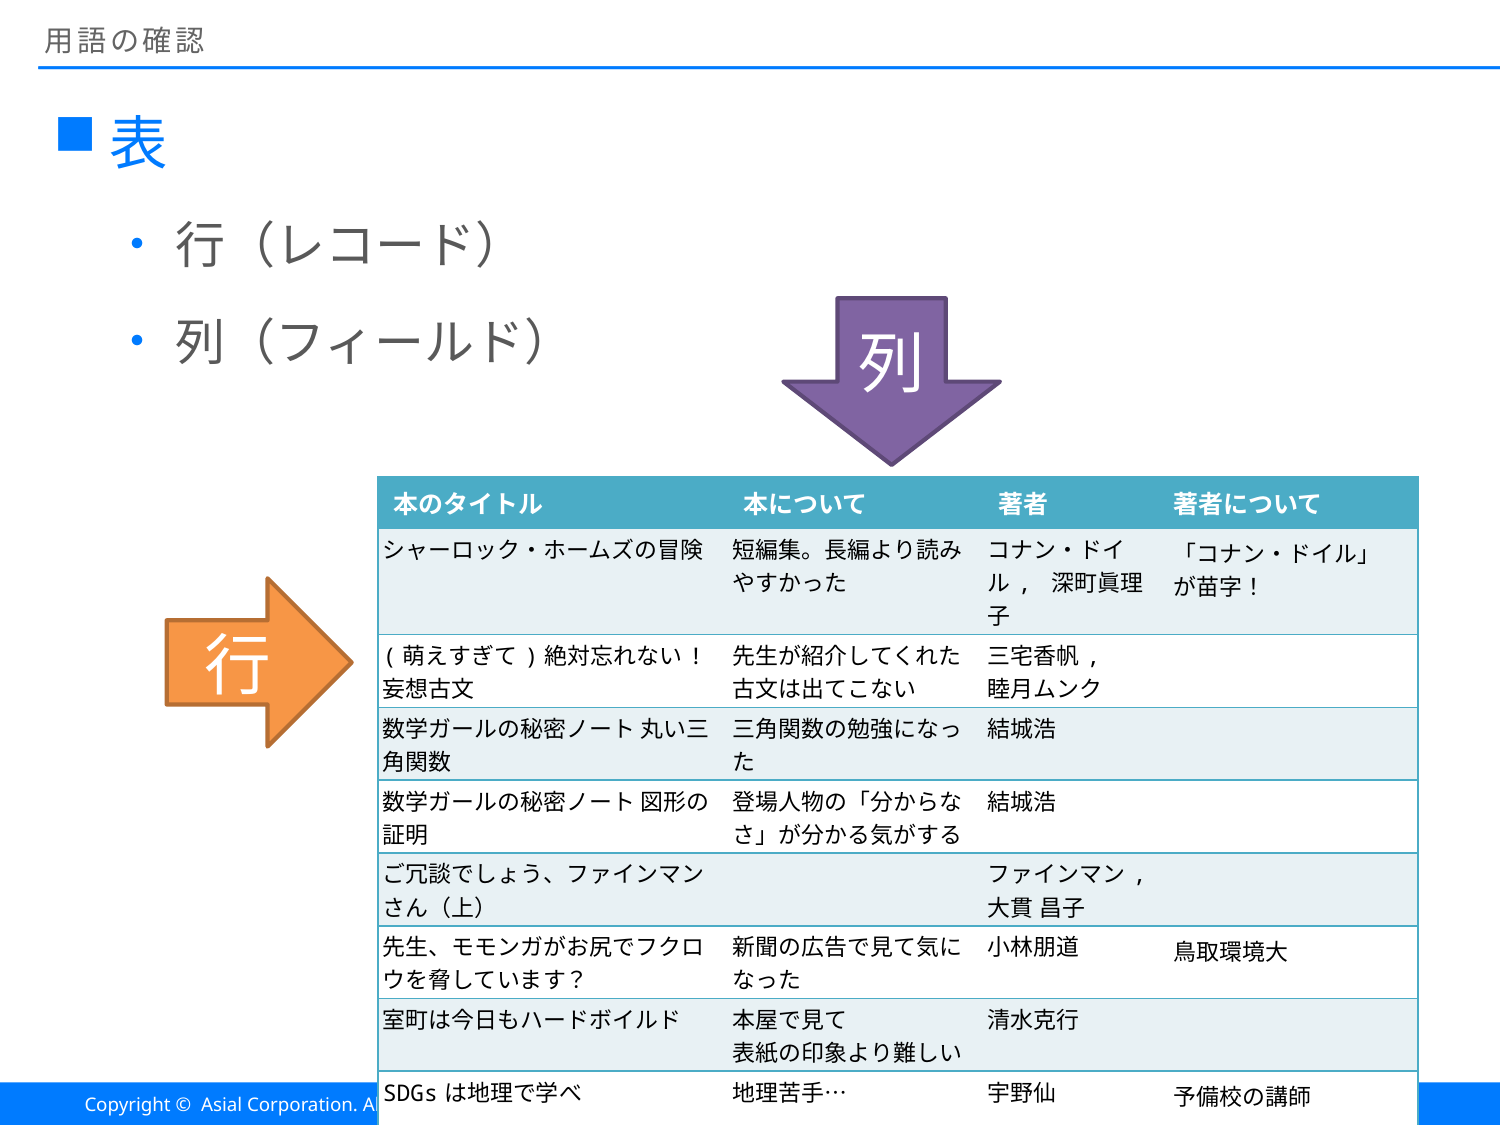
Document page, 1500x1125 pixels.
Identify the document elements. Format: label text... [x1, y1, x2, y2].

table_cell 「コナン・ドイル」が苗字！ [1158, 529, 1417, 634]
table_cell 予備校の講師 [1158, 1072, 1417, 1125]
table_cell 数学ガールの秘密ノート 図形の証明 [379, 781, 728, 852]
table_cell 地理苦手… [728, 1072, 983, 1125]
table_cell 数学ガールの秘密ノート 丸い三角関数 [379, 708, 728, 779]
table_cell 室町は今日もハードボイルド [379, 999, 728, 1070]
table_cell 短編集。長編より読みやすかった [728, 529, 983, 634]
table_cell 小林朋道 [983, 927, 1158, 998]
table_cell [1158, 708, 1417, 779]
title 用語の確認 [29, 7, 1223, 72]
table_cell [1158, 999, 1417, 1070]
table_cell SDGsは地理で学べ [379, 1072, 728, 1125]
table_header 著者 [983, 478, 1158, 527]
list 表 行（レコード） 列（フィールド） [38, 84, 1459, 988]
table_cell 三宅香帆, 睦月ムンク [983, 635, 1158, 707]
table_cell 先生が紹介してくれた 古文は出てこない [728, 635, 983, 707]
table_cell [728, 854, 983, 925]
table_header 著者について [1158, 478, 1417, 527]
table_cell 結城浩 [983, 781, 1158, 852]
text_box 列 [781, 296, 1002, 467]
table_cell 本屋で見て 表紙の印象より難しい [728, 999, 983, 1070]
table_cell シャーロック・ホームズの冒険 [379, 529, 728, 634]
table_cell 宇野仙 [983, 1072, 1158, 1125]
table_cell 結城浩 [983, 708, 1158, 779]
table_cell [1158, 854, 1417, 925]
text_box 行 [164, 576, 354, 749]
table_header 本について [728, 478, 983, 527]
table_cell 登場人物の「分からなさ」が分かる気がする [728, 781, 983, 852]
table_cell 新聞の広告で見て気になった [728, 927, 983, 998]
table_cell [1158, 781, 1417, 852]
table_cell 鳥取環境大 [1158, 927, 1417, 998]
table_cell 清水克行 [983, 999, 1158, 1070]
table_cell 三角関数の勉強になった [728, 708, 983, 779]
table_cell [1158, 635, 1417, 707]
table_cell ファインマン, 大貫 昌子 [983, 854, 1158, 925]
table_header 本のタイトル [379, 478, 728, 527]
table_cell (萌えすぎて)絶対忘れない! 妄想古文 [379, 635, 728, 707]
table_cell コナン・ドイル, 深町眞理子 [983, 529, 1158, 634]
table_cell ご冗談でしょう、ファインマンさん（上） [379, 854, 728, 925]
table_cell 先生、モモンガがお尻でフクロウを脅しています？ [379, 927, 728, 998]
